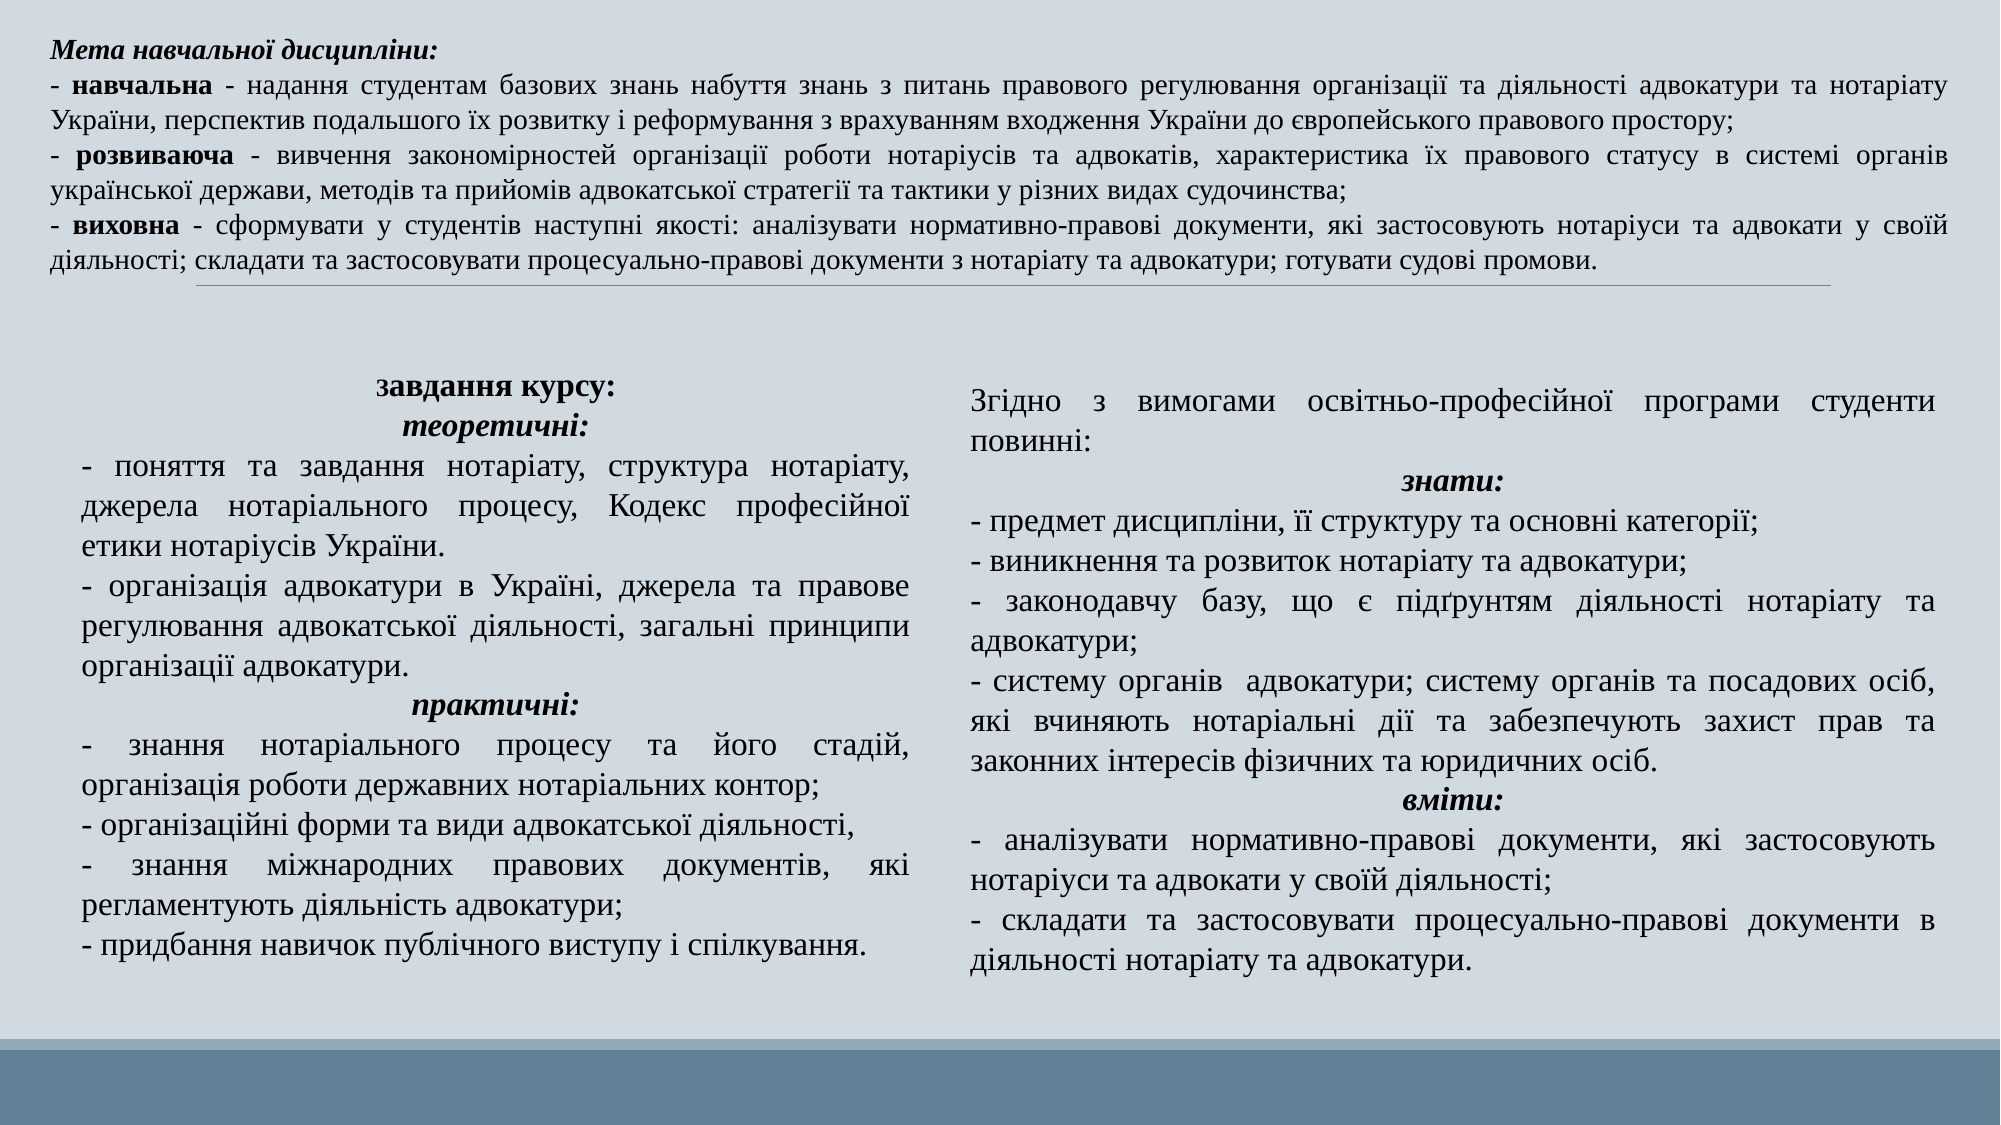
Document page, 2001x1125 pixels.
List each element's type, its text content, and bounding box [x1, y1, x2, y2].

text_box Згідно з вимогами освітньо-професійної програми студенти повинні: знати: - предмет дисципліни, її структуру та основні категорії; - виникнення та розвиток нотаріату та адвокатури; - законодавчу базу, що є підґрунтям діяльності нотаріату та адвокатури; - систему органів адвокатури; систему органів та посадових осіб, які вчиняють нотаріальні дії та забезпечують захист прав та законних інтересів фізичних та юридичних осіб. вміти: - аналізувати нормативно-правові документи, які застосовують нотаріуси та адвокати у своїй діяльності; - складати та застосовувати процесуально-правові документи в діяльності нотаріату та адвокатури. [955, 370, 1952, 985]
text_box Завдання курсу: теоретичні: - поняття та завдання нотаріату, структура нотаріату, джерела нотаріального процесу, Кодекс професійної етики нотаріусів України. - організація адвокатури в Україні, джерела та правове регулювання адвокатської діяльності, загальні принципи організації адвокатури. практичні: - знання нотаріального процесу та його стадій, організація роботи державних нотаріальних контор; - організаційні форми та види адвокатської діяльності, - знання міжнародних правових документів, які регламентують діяльність адвокатури; - придбання навичок публічного виступу і спілкування. [66, 355, 926, 970]
text_box Мета навчальної дисципліни: - навчальна - надання студентам базових знань набуття знань з питань правового регулювання організації та діяльності адвокатури та нотаріату України, перспектив подальшого їх розвитку і реформування з врахуванням входження України до європейського правового простору; - розвиваюча - вивчення закономірностей організації роботи нотаріусів та адвокатів, характеристика їх правового статусу в системі органів української держави, методів та прийомів адвокатської стратегії та тактики у різних видах судочинства; - виховна - сформувати у студентів наступні якості: аналізувати нормативно-правові документи, які застосовують нотаріуси та адвокати у своїй діяльності; складати та застосовувати процесуально-правові документи з нотаріату та адвокатури; готувати судові промови. [35, 23, 1965, 283]
